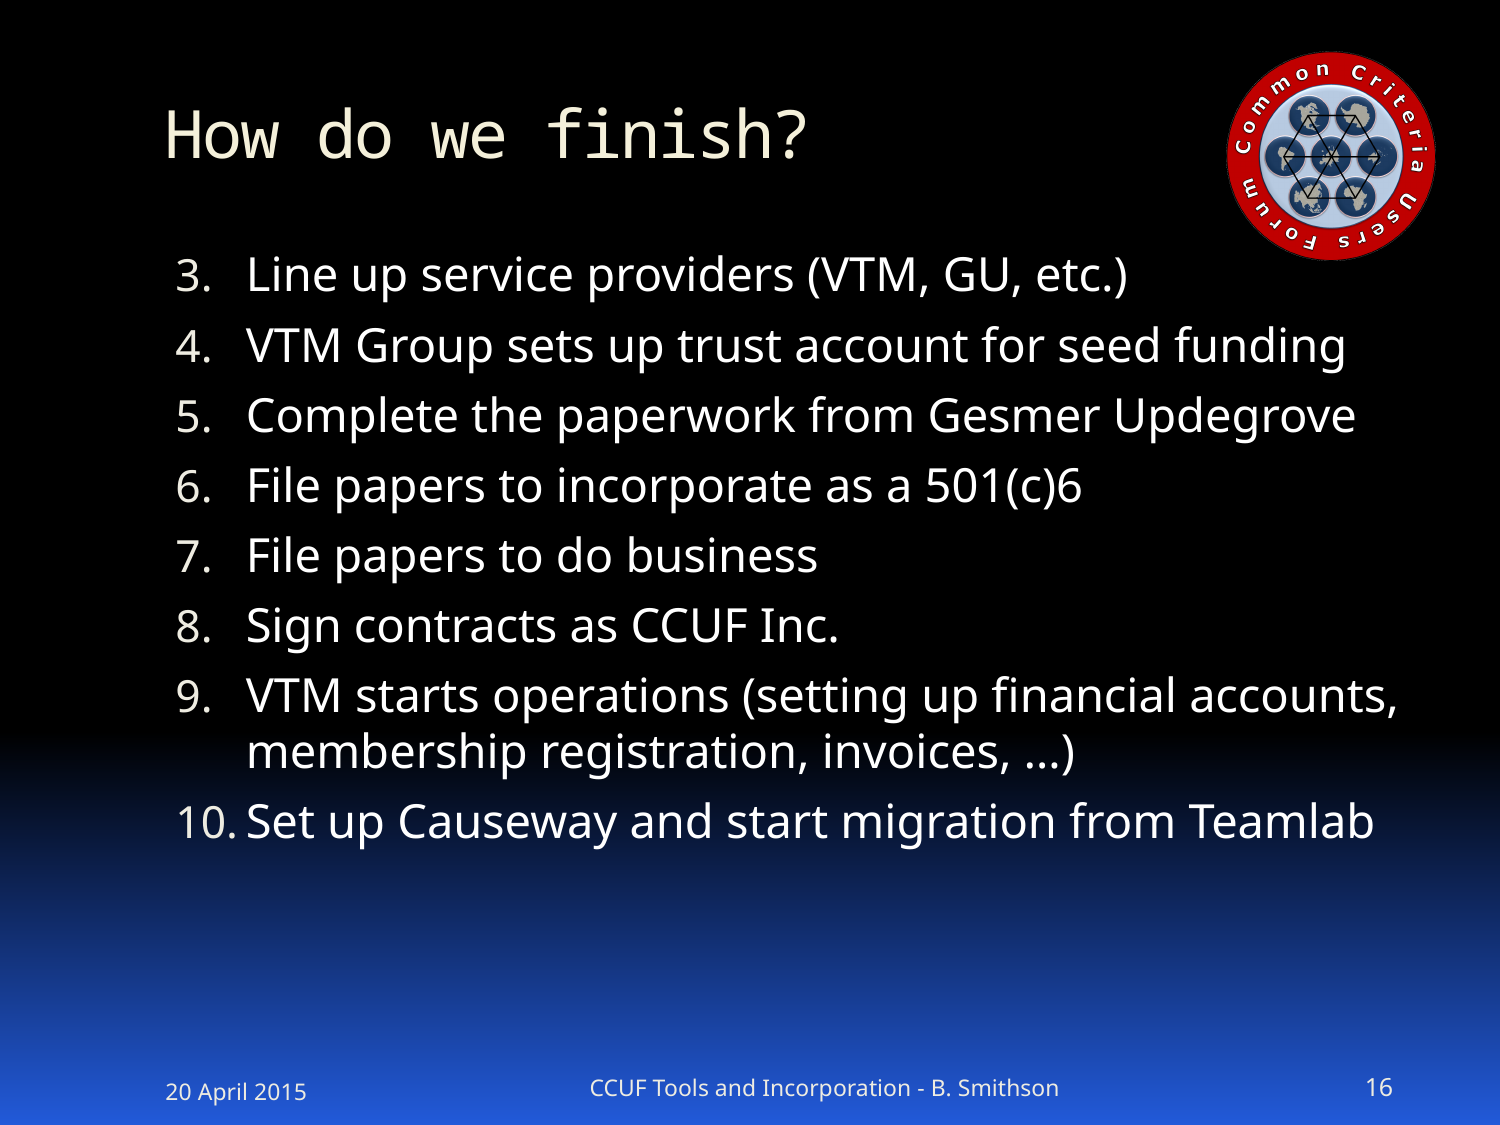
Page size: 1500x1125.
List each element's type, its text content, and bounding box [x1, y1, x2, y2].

slide_number 16 [1350, 1052, 1425, 1113]
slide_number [150, 1052, 395, 1113]
title How do we finish? [150, 83, 1225, 234]
list Line up service providers (VTM, GU, etc.) VTM Group sets up trust account for seed funding Complete the paperwork from Gesmer Updegrove File papers to incorporate as a 501(c)6 File papers to do business Sign contracts as CCUF Inc. VTM starts operations (setting up financial accounts, membership registration, invoices, …) Set up Causeway and start migration from Teamlab [150, 237, 1425, 988]
picture [1224, 49, 1438, 263]
footer CCUF Tools and Incorporation - B. Smithson [412, 1052, 1238, 1113]
